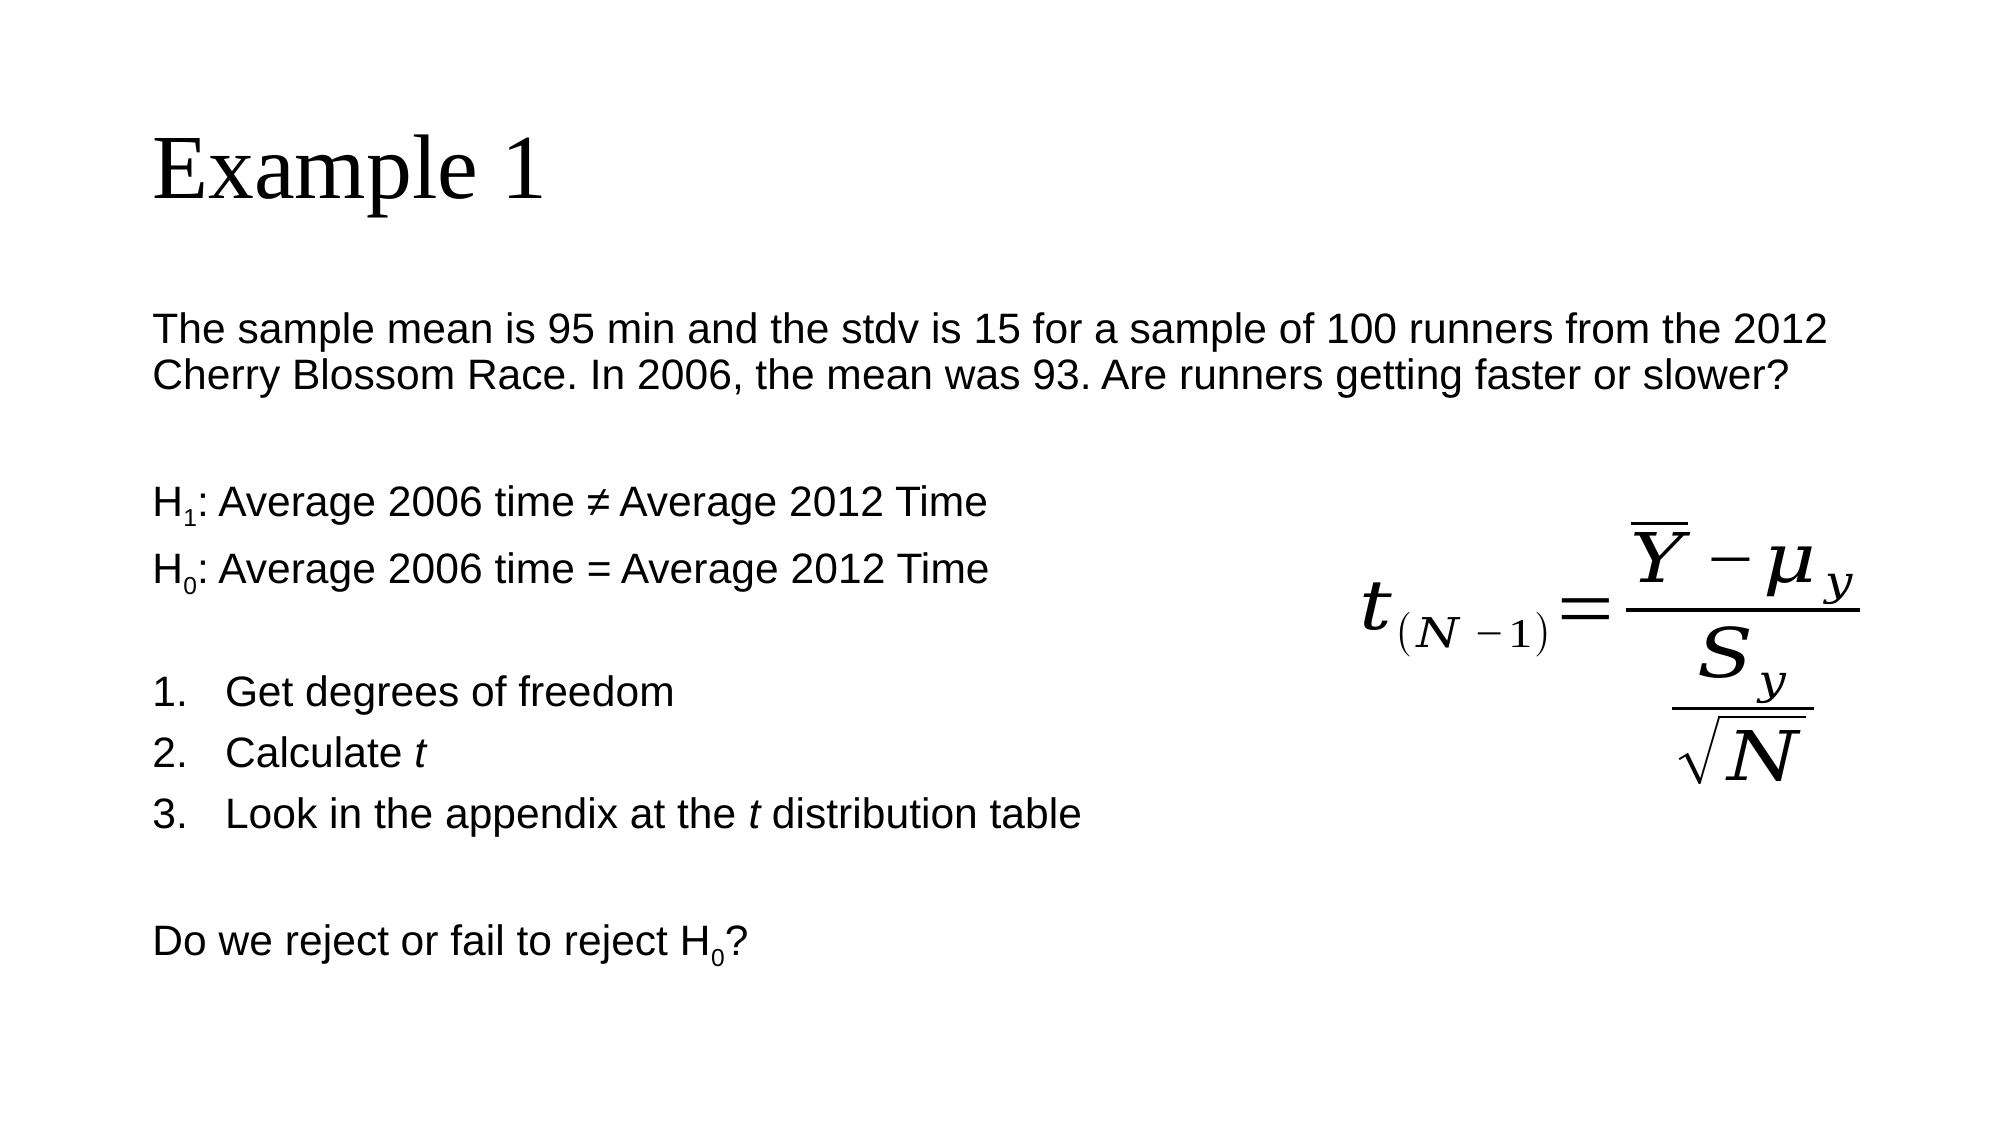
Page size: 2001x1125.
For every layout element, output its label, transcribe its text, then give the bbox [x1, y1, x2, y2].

list The sample mean is 95 min and the stdv is 15 for a sample of 100 runners from the 2012 Cherry Blossom Race. In 2006, the mean was 93. Are runners getting faster or slower? H1: Average 2006 time ≠ Average 2012 Time H0: Average 2006 time = Average 2012 Time Get degrees of freedom Calculate t Look in the appendix at the t distribution table Do we reject or fail to reject H0? [137, 299, 1863, 1014]
title Example 1 [137, 59, 1863, 278]
